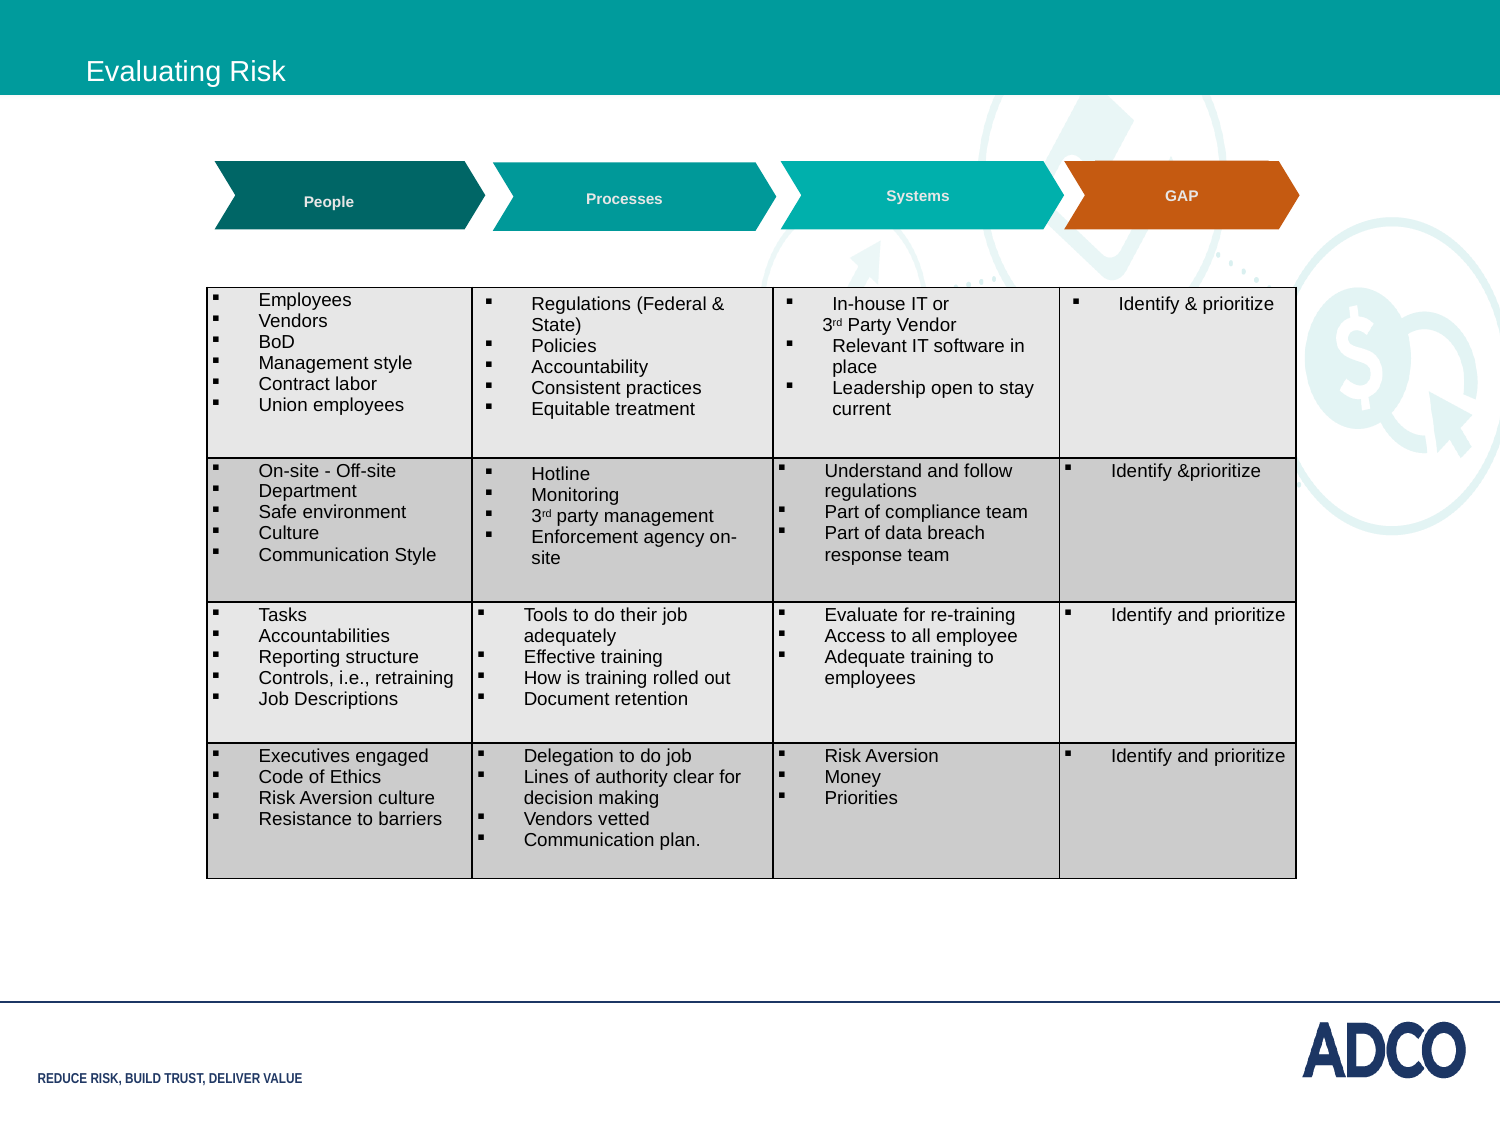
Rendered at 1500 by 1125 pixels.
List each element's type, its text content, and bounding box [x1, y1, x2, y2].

text_box [1064, 161, 1300, 230]
text_box RISK ASSESSMENT [65, 140, 1069, 196]
table_cell Executives engaged Code of Ethics Risk Aversion culture Resistance to barriers [208, 744, 471, 878]
text_box [780, 161, 1065, 230]
table_cell On-site - Off-site Department Safe environment Culture Communication Style [208, 459, 471, 601]
text_box [214, 161, 486, 230]
text_box [492, 162, 777, 231]
text_box Systems [849, 160, 991, 212]
table_cell Identify &prioritize [1060, 459, 1295, 601]
text_box Evaluating Risk [71, 11, 822, 95]
text_box People [232, 166, 426, 218]
table_cell Identify and prioritize [1060, 744, 1295, 878]
table_header Regulations (Federal & State) Policies Accountability Consistent practices Equitable treatment [473, 288, 772, 457]
table_cell Evaluate for re-training Access to all employee Adequate training to employees [774, 603, 1059, 742]
table_cell Tools to do their job adequately Effective training How is training rolled out Document retention [473, 603, 772, 742]
table_header In-house IT or 3rd Party Vendor Relevant IT software in place Leadership open to stay current [774, 288, 1059, 457]
table_cell Risk Aversion Money Priorities [774, 744, 1059, 878]
text_box Processes [545, 164, 703, 216]
table_cell Tasks Accountabilities Reporting structure Controls, i.e., retraining Job Descriptions [208, 603, 471, 742]
table_cell Delegation to do job Lines of authority clear for decision making Vendors vetted Communication plan. [473, 744, 772, 878]
text_box REDUCE RISK, BUILD TRUST, DELIVER VALUE [37, 1062, 736, 1085]
table_cell Identify and prioritize [1060, 603, 1295, 742]
text_box GAP [1095, 160, 1269, 212]
table_header Employees Vendors BoD Management style Contract labor Union employees [208, 288, 471, 457]
picture [0, 0, 1500, 1125]
table_header Identify & prioritize [1060, 288, 1295, 457]
table_cell Understand and follow regulations Part of compliance team Part of data breach response team [774, 459, 1059, 601]
table_cell Hotline Monitoring 3rd party management Enforcement agency on-site [473, 459, 772, 601]
